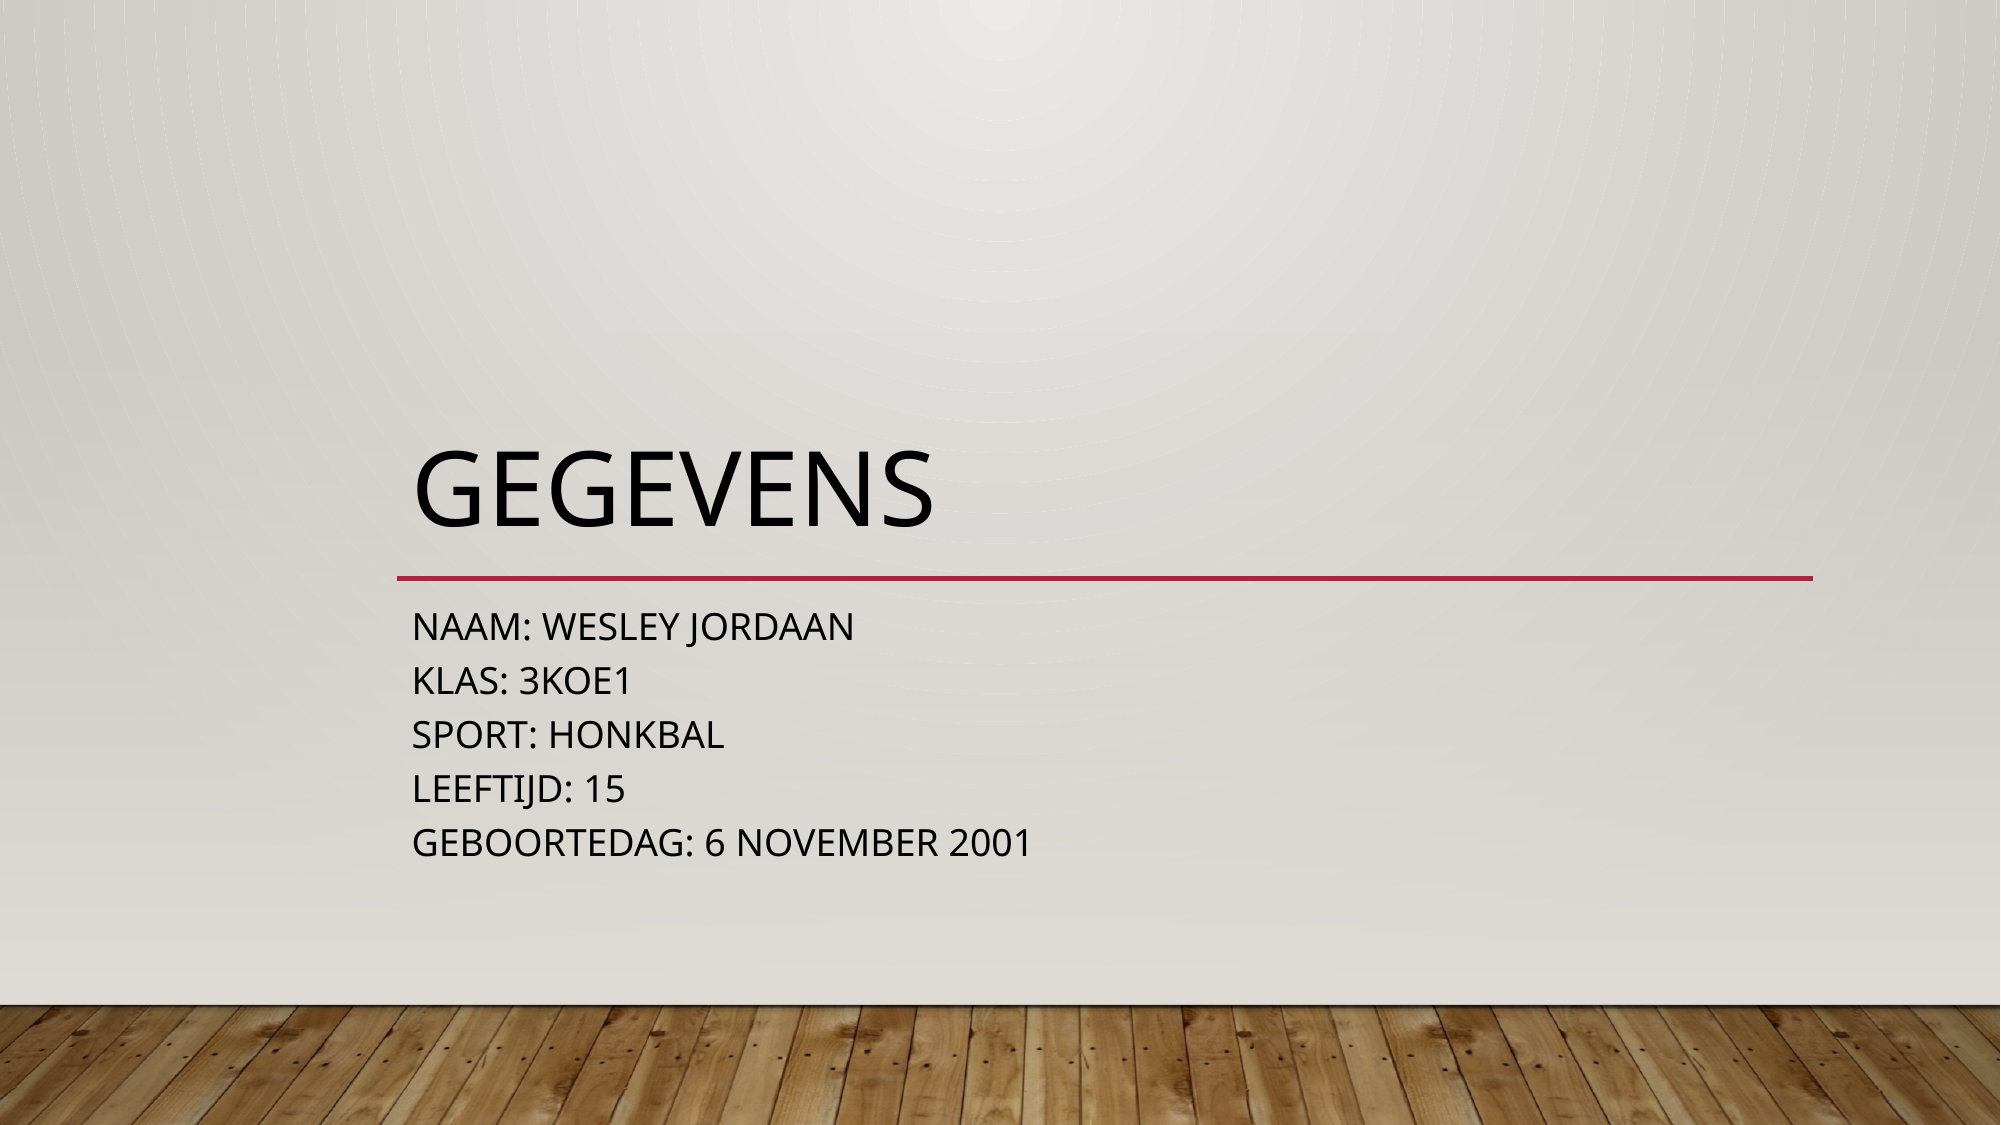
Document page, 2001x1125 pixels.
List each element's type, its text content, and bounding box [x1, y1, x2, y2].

picture [0, 1005, 2000, 1125]
title Gegevens [396, 131, 1814, 549]
subtitle Naam: Wesley Jordaan Klas: 3koe1 Sport: Honkbal Leeftijd: 15 geboortedag: 6 november 2001 [396, 579, 1814, 1006]
